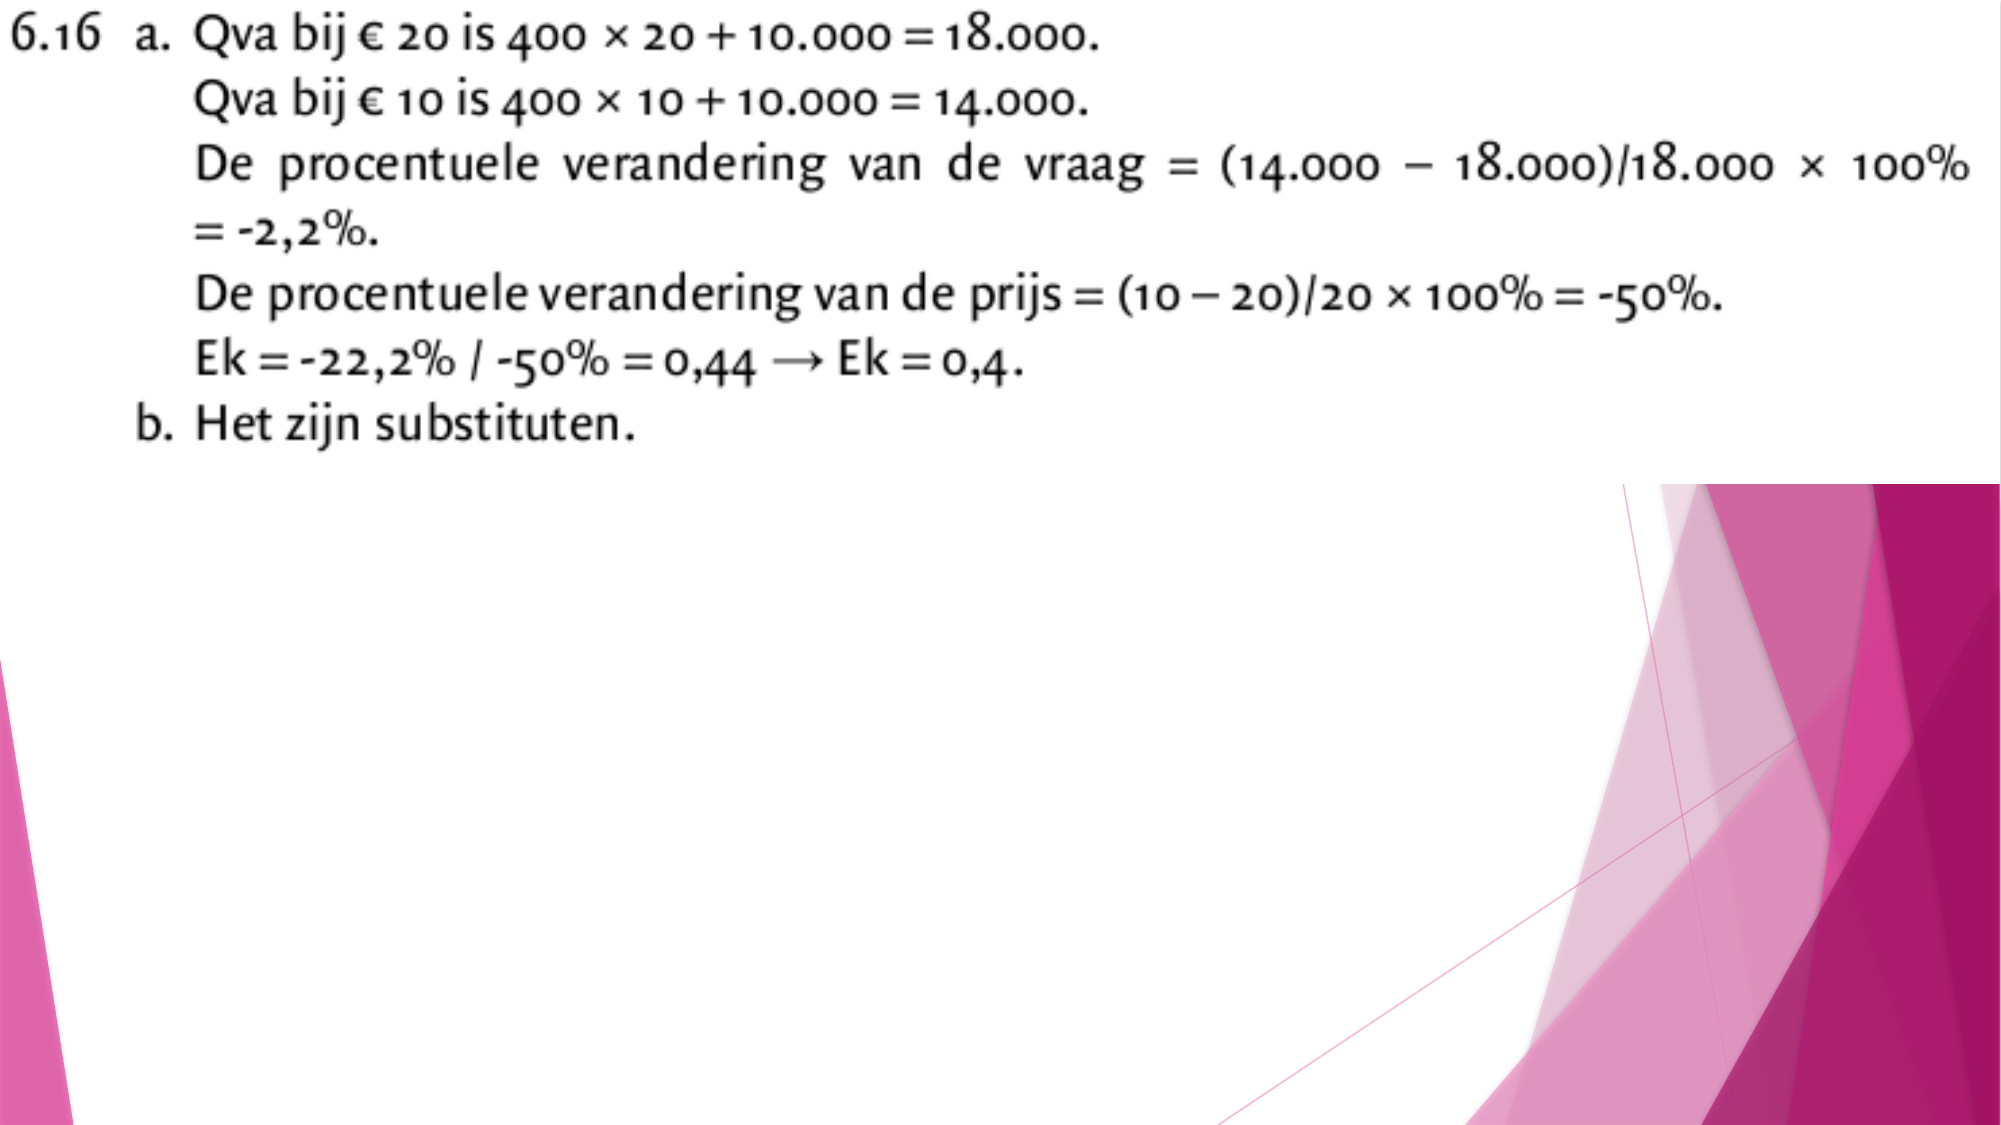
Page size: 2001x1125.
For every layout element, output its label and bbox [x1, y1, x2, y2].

picture [0, 0, 2000, 484]
